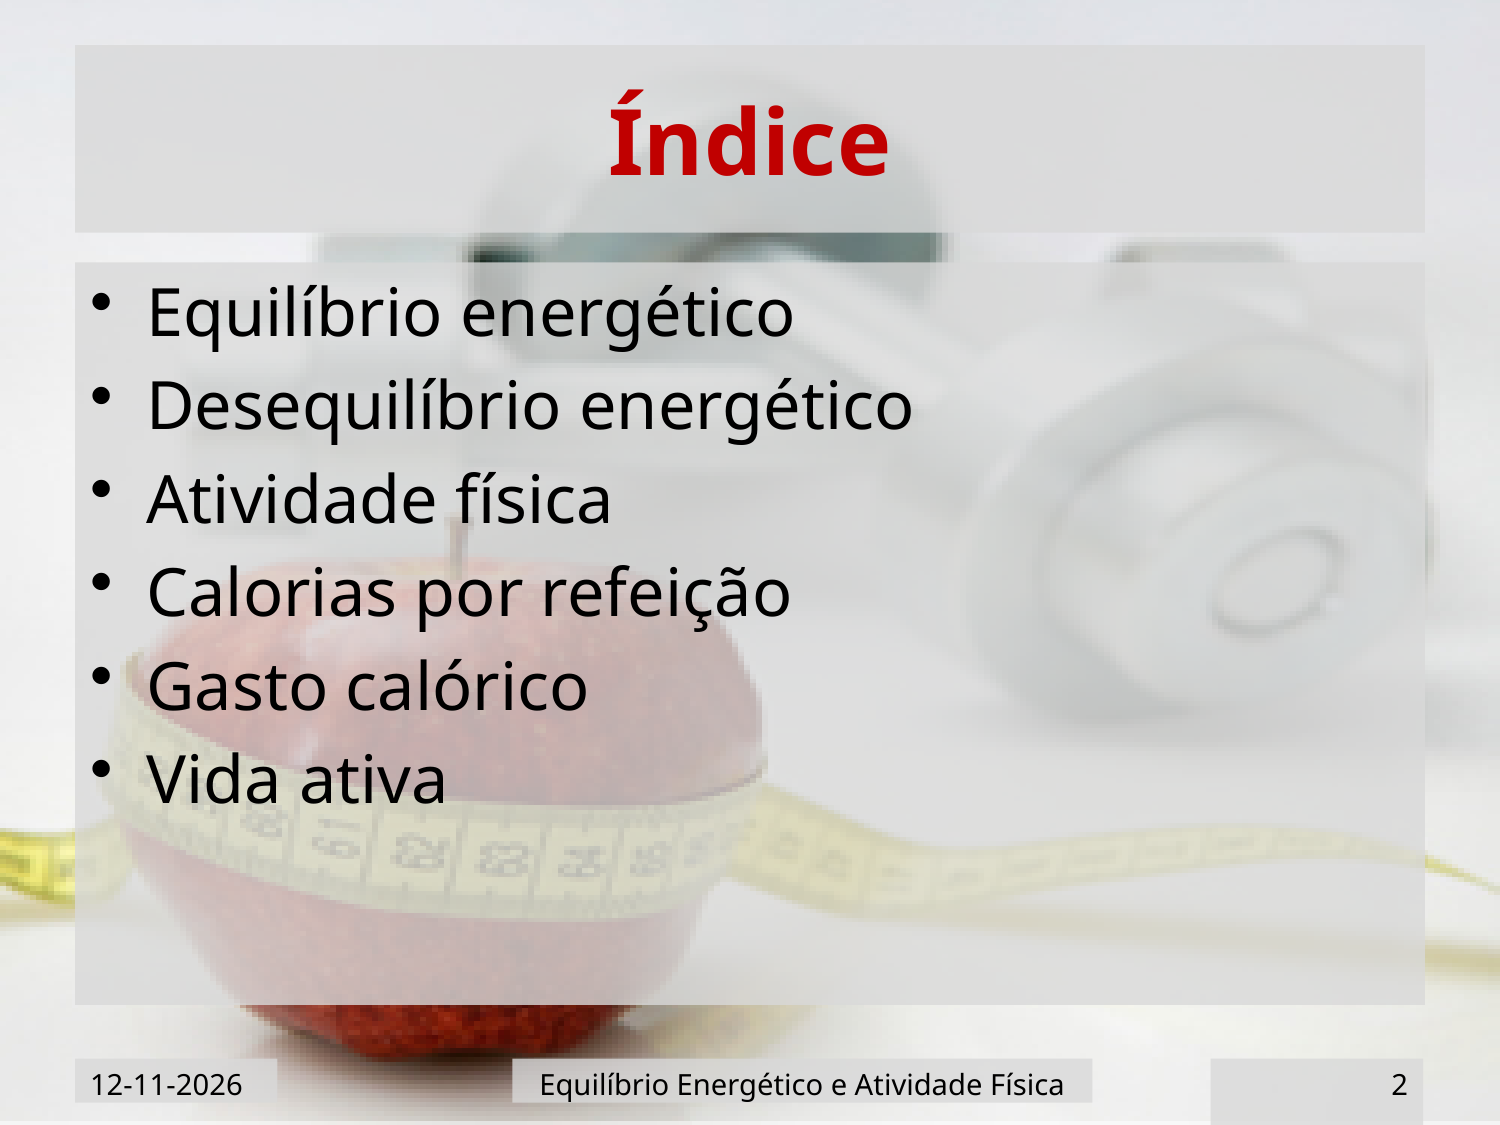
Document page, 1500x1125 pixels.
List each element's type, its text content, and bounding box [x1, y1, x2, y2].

slide_number 2 [1210, 1058, 1424, 1125]
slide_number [74, 1058, 278, 1103]
footer Equilíbrio Energético e Atividade Física [512, 1058, 1093, 1103]
picture [0, 0, 1500, 1125]
list Equilíbrio energético Desequilíbrio energético Atividade física Calorias por refeição Gasto calórico Vida ativa [74, 262, 1426, 1006]
title Índice [74, 44, 1426, 233]
